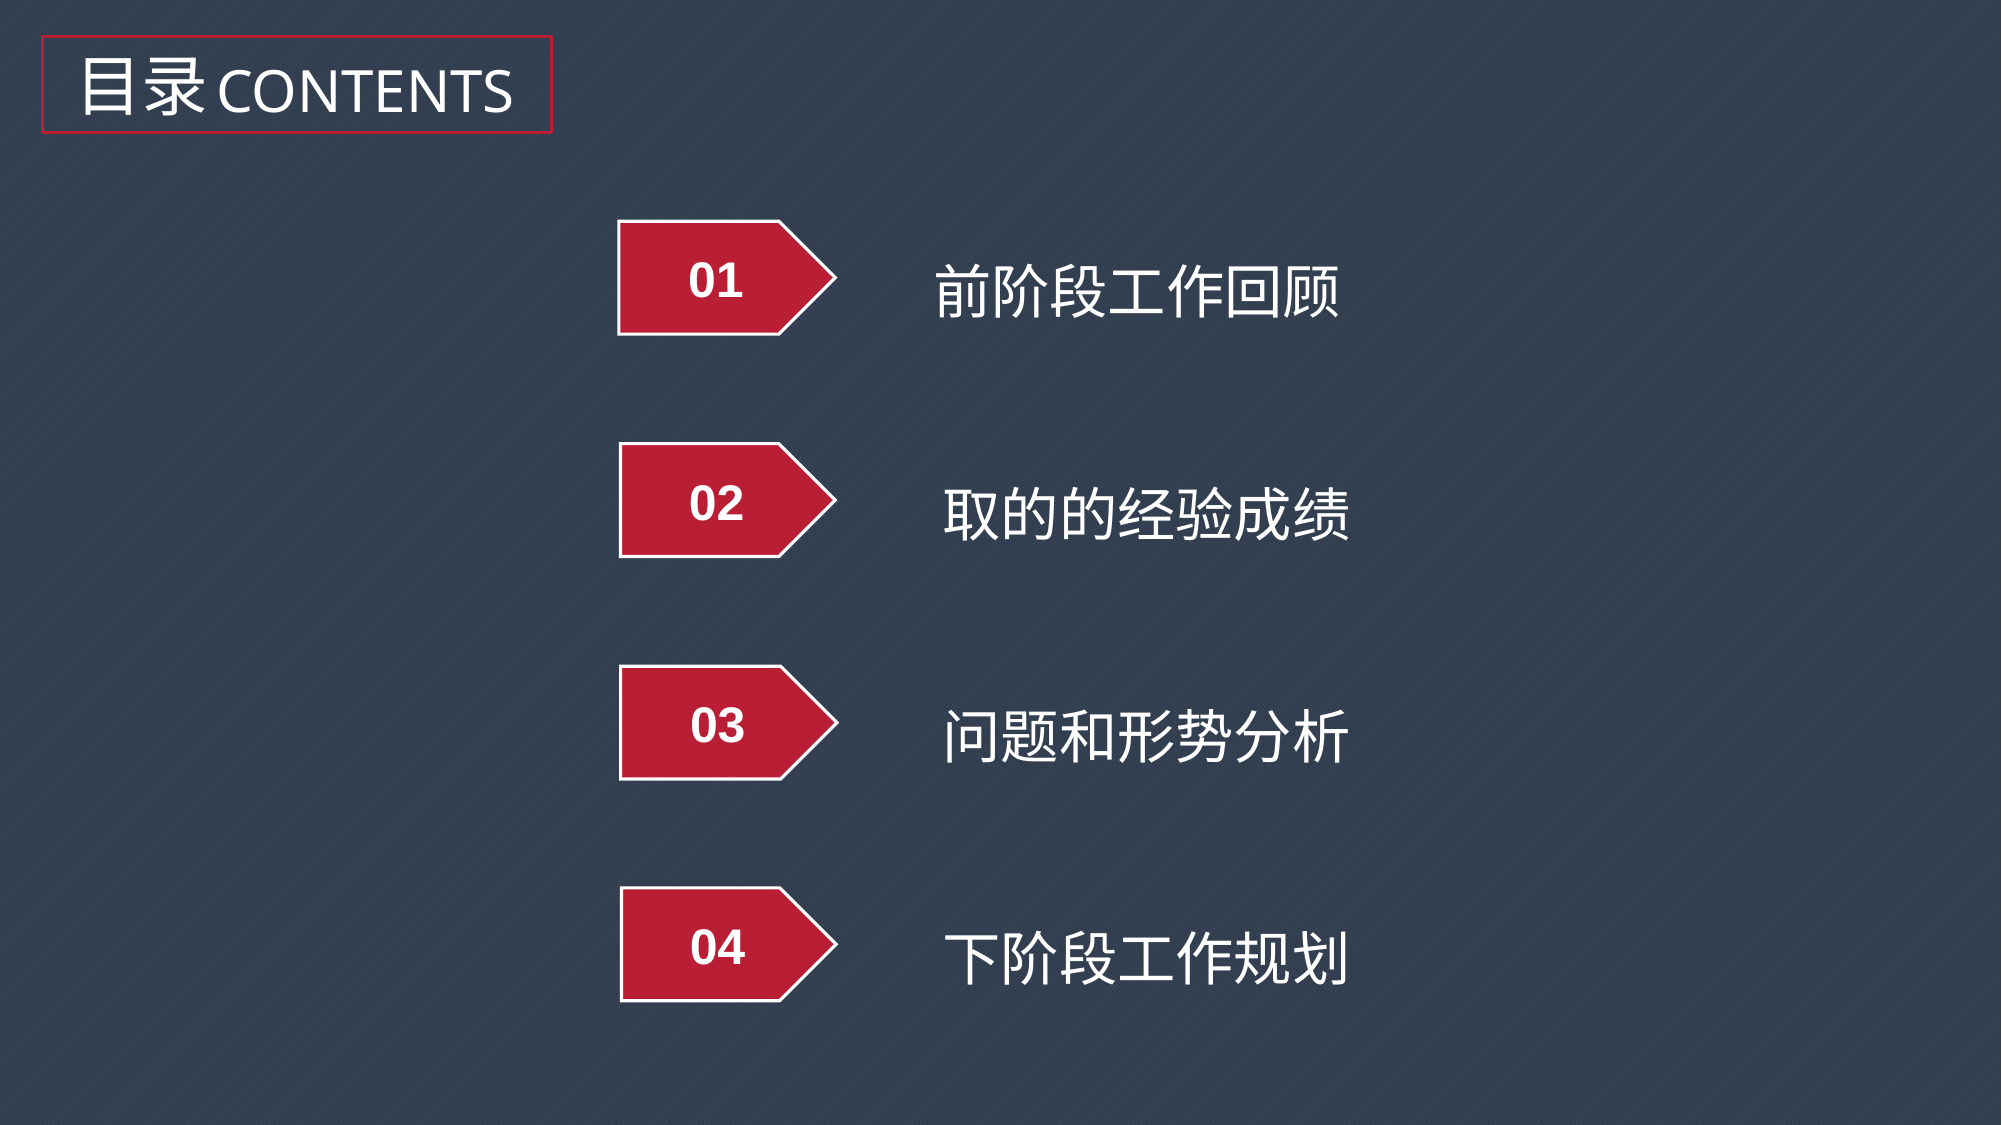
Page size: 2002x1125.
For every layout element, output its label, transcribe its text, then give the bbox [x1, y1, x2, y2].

text_box 下阶段工作规划 [912, 914, 1381, 1000]
text_box 04 [621, 887, 837, 1001]
text_box 03 [620, 666, 838, 780]
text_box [42, 35, 553, 133]
text_box 前阶段工作回顾 [882, 248, 1392, 333]
text_box 取的的经验成绩 [898, 470, 1395, 556]
text_box 问题和形势分析 [898, 693, 1395, 778]
text_box 02 [620, 443, 836, 557]
text_box 01 [618, 221, 836, 335]
